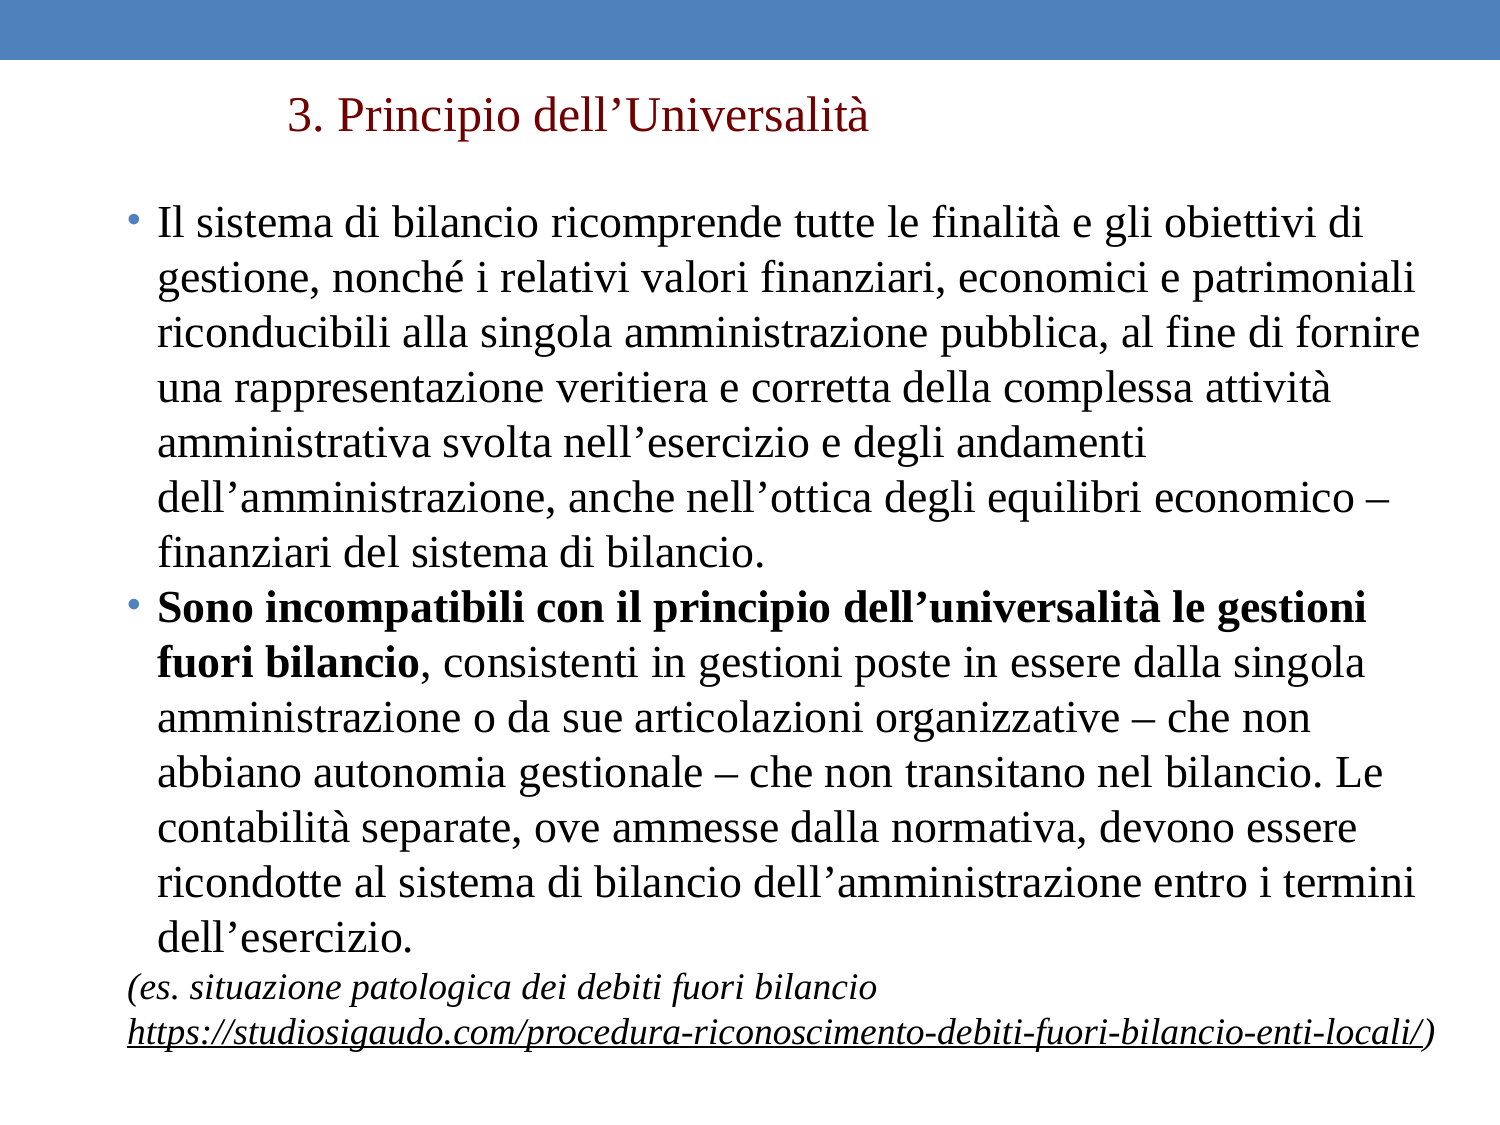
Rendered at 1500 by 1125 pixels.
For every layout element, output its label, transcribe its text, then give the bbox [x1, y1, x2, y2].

list Il sistema di bilancio ricomprende tutte le finalità e gli obiettivi di gestione, nonché i relativi valori finanziari, economici e patrimoniali riconducibili alla singola amministrazione pubblica, al fine di fornire una rappresentazione veritiera e corretta della complessa attività amministrativa svolta nell’esercizio e degli andamenti dell’amministrazione, anche nell’ottica degli equilibri economico – finanziari del sistema di bilancio. Sono incompatibili con il principio dell’universalità le gestioni fuori bilancio, consistenti in gestioni poste in essere dalla singola amministrazione o da sue articolazioni organizzative – che non abbiano autonomia gestionale – che non transitano nel bilancio. Le contabilità separate, ove ammesse dalla normativa, devono essere ricondotte al sistema di bilancio dell’amministrazione entro i termini dell’esercizio. (es. situazione patologica dei debiti fuori bilancio https://studiosigaudo.com/procedura-riconoscimento-debiti-fuori-bilancio-enti-locali/) [112, 184, 1477, 728]
text_box 3. Principio dell’Universalità [273, 74, 1195, 150]
